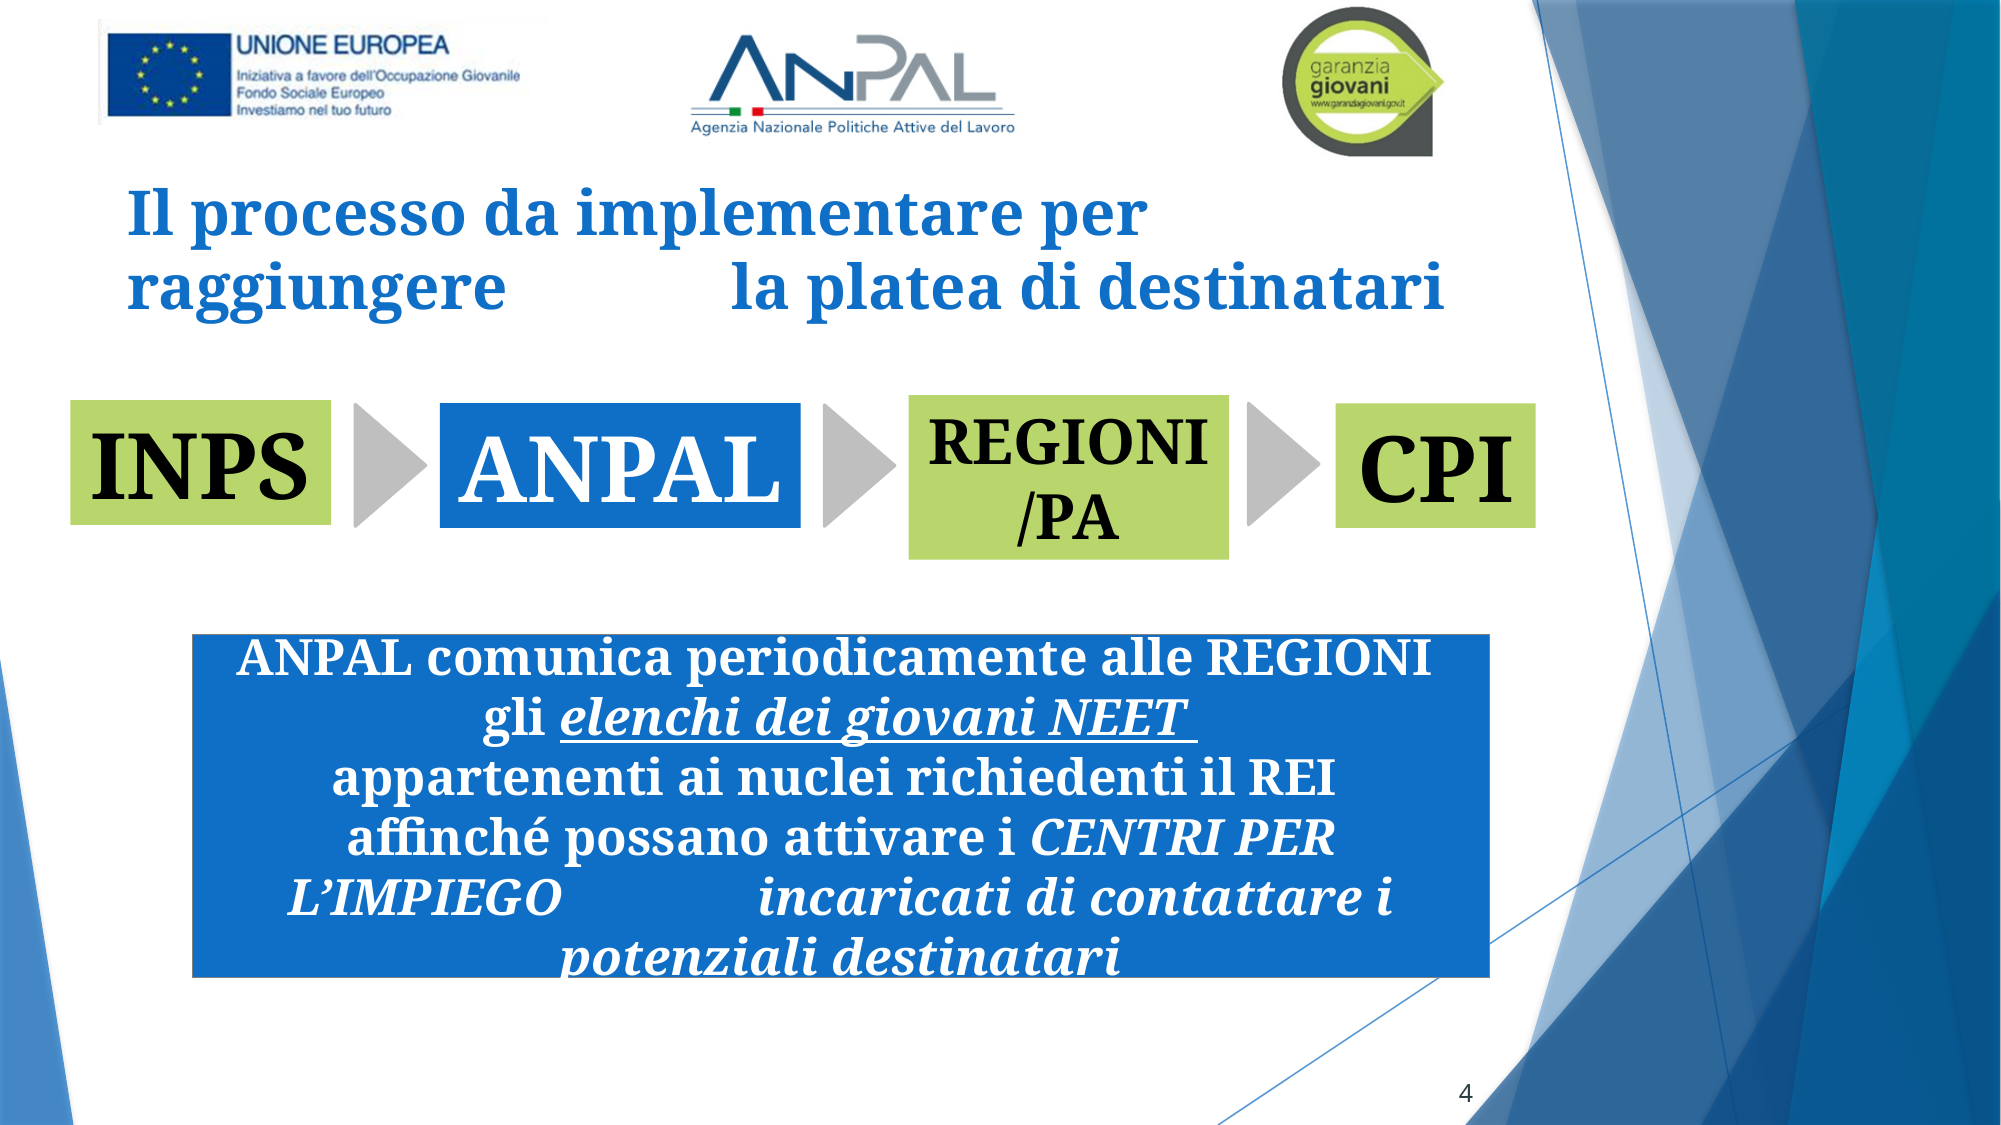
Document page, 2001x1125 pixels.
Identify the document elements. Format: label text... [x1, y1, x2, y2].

text_box ANPAL comunica periodicamente alle REGIONI gli elenchi dei giovani NEET appartenenti ai nuclei richiedenti il REI affinché possano attivare i CENTRI PER L’IMPIEGO incaricati di contattare i potenziali destinatari [192, 634, 1490, 978]
text_box INPS [70, 400, 332, 525]
picture [675, 18, 1031, 143]
text_box ANPAL [439, 403, 801, 528]
text_box [353, 402, 428, 528]
title Il processo da implementare per raggiungere la platea di destinatari [112, 165, 1474, 335]
text_box [822, 403, 897, 528]
text_box CPI [1335, 403, 1536, 528]
picture [98, 19, 548, 125]
picture [1279, 1, 1451, 161]
text_box [1246, 401, 1321, 527]
text_box REGIONI /PA [908, 395, 1230, 560]
